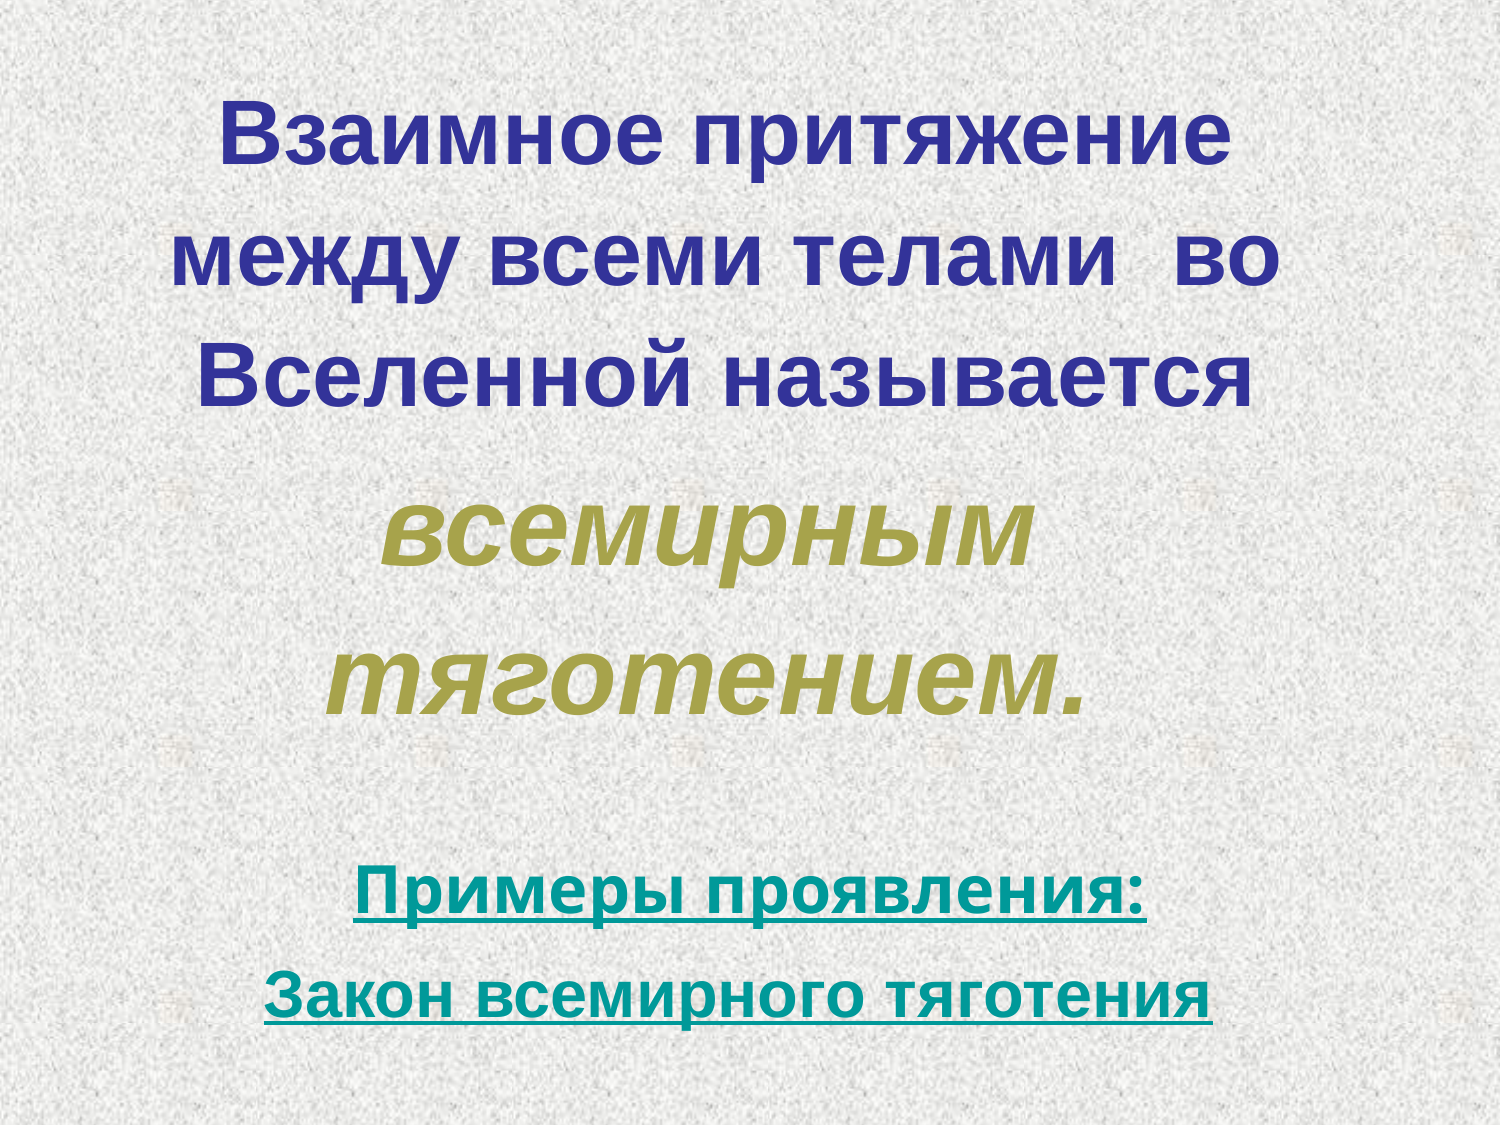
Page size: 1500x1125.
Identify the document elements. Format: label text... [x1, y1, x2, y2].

picture [0, 0, 1500, 1125]
text_box всемирным тяготением. [206, 432, 1211, 745]
text_box Взаимное притяжение между всеми телами во Вселенной называется [53, 54, 1400, 433]
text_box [64, 838, 1436, 1125]
